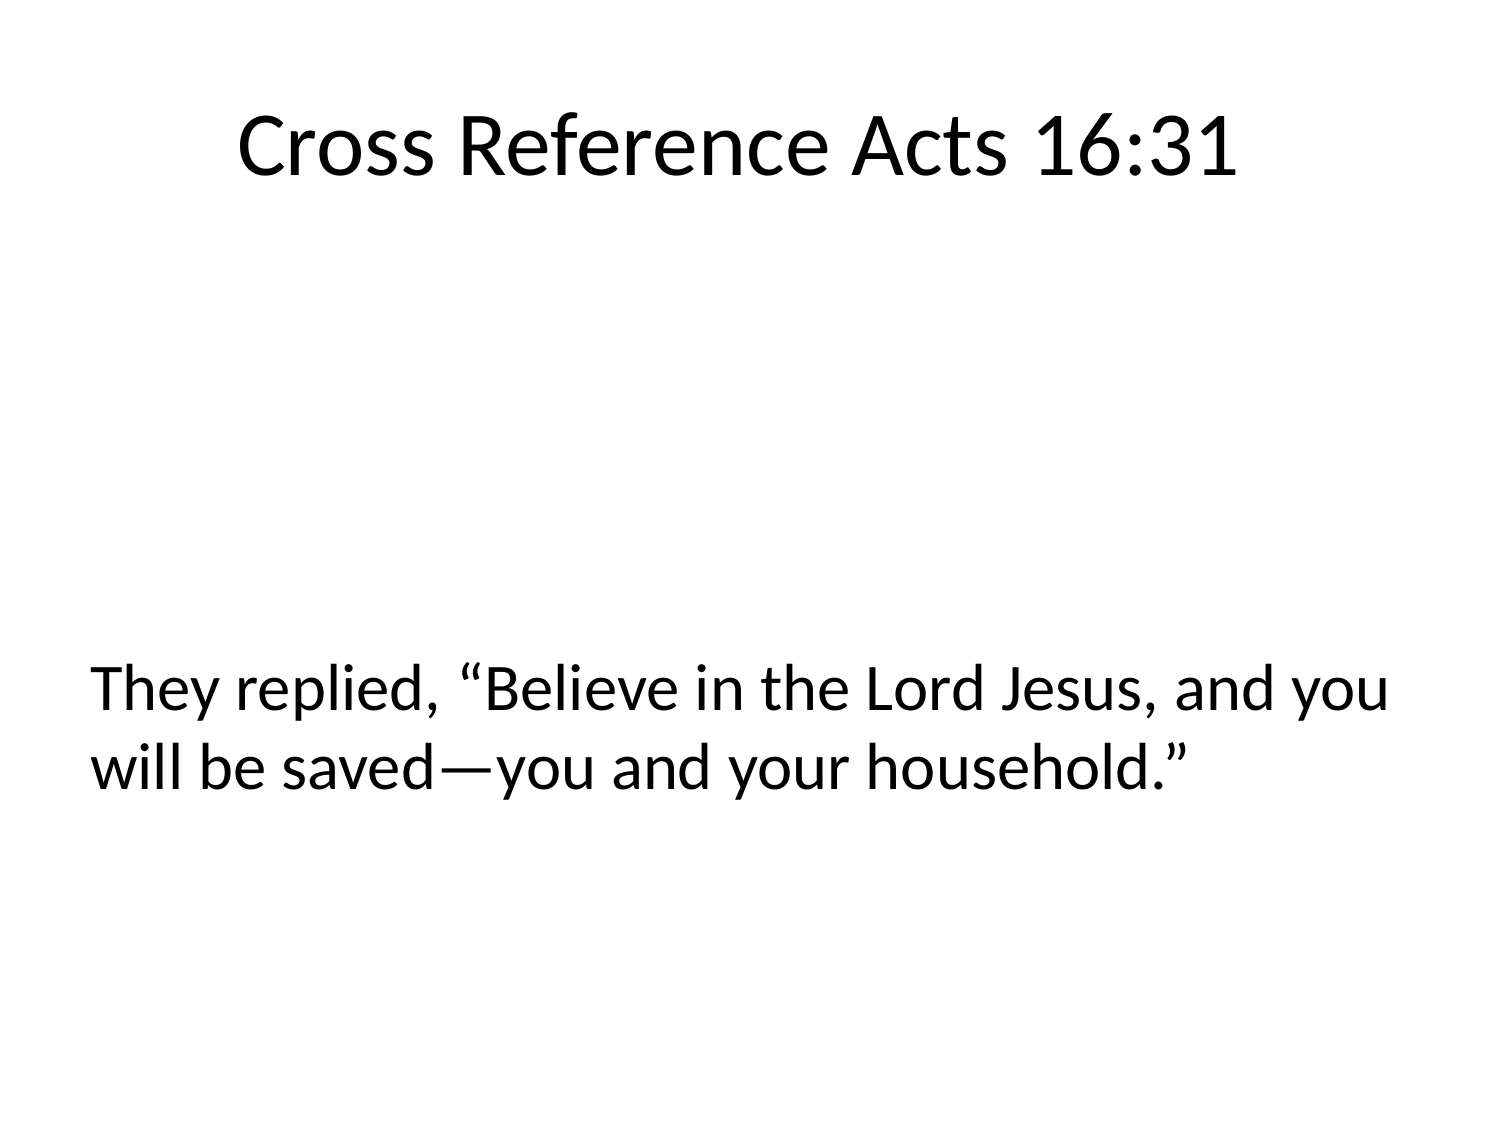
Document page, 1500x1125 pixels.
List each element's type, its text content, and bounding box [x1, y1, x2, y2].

title Cross Reference Acts 16:31 [75, 45, 1425, 233]
list They replied, “Believe in the Lord Jesus, and you will be saved—you and your household.” [75, 262, 1425, 1005]
